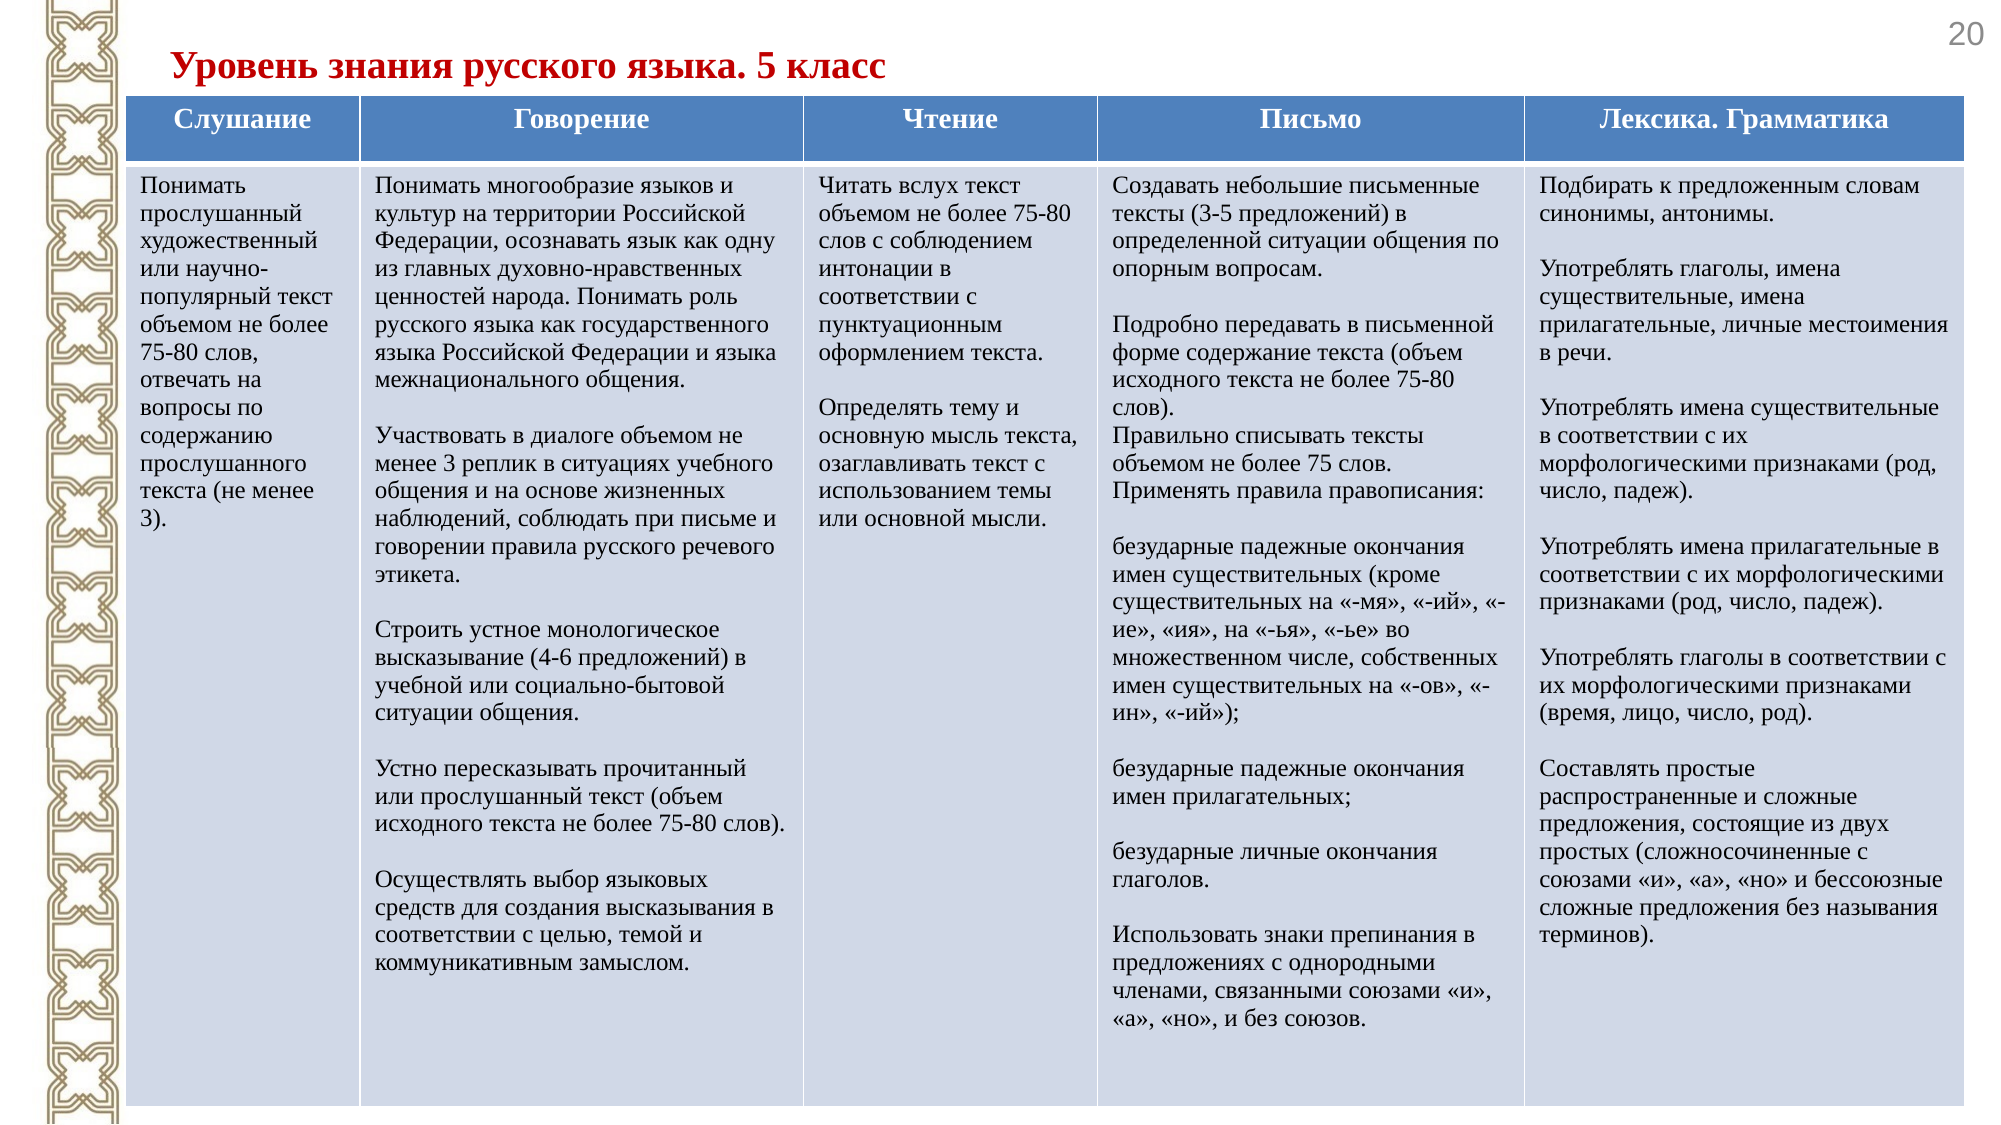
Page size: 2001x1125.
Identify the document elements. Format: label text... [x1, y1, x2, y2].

slide_number 20 [1533, 2, 2000, 63]
table_header Письмо [1098, 96, 1524, 161]
picture [0, 0, 2001, 1125]
table_cell Понимать многообразие языков и культур на территории Российской Федерации, осознавать язык как одну из главных духовно-нравственных ценностей народа. Понимать роль русского языка как государственного языка Российской Федерации и языка межнационального общения. Участвовать в диалоге объемом не менее 3 реплик в ситуациях учебного общения и на основе жизненных наблюдений, соблюдать при письме и говорении правила русского речевого этикета. Строить устное монологическое высказывание (4-6 предложений) в учебной или социально-бытовой ситуации общения. Устно пересказывать прочитанный или прослушанный текст (объем исходного текста не более 75-80 слов). Осуществлять выбор языковых средств для создания высказывания в соответствии с целью, темой и коммуникативным замыслом. [361, 167, 803, 1106]
text_box Уровень знания русского языка. 5 класс [154, 32, 1139, 94]
table_cell Подбирать к предложенным словам синонимы, антонимы. Употреблять глаголы, имена существительные, имена прилагательные, личные местоимения в речи. Употреблять имена существительные в соответствии с их морфологическими признаками (род, число, падеж). Употреблять имена прилагательные в соответствии с их морфологическими признаками (род, число, падеж). Употреблять глаголы в соответствии с их морфологическими признаками (время, лицо, число, род). Составлять простые распространенные и сложные предложения, состоящие из двух простых (сложносочиненные с союзами «и», «а», «но» и бессоюзные сложные предложения без называния терминов). [1525, 167, 1964, 1106]
table_header Чтение [804, 96, 1097, 161]
table_cell Читать вслух текст объемом не более 75-80 слов с соблюдением интонации в соответствии с пунктуационным оформлением текста. Определять тему и основную мысль текста, озаглавливать текст с использованием темы или основной мысли. [804, 167, 1097, 1106]
table_header Лексика. Грамматика [1525, 96, 1964, 161]
table_header Слушание [126, 96, 359, 161]
table_header Говорение [361, 96, 803, 161]
table_cell Понимать прослушанный художественный или научно-популярный текст объемом не более 75-80 слов, отвечать на вопросы по содержанию прослушанного текста (не менее 3). [126, 167, 359, 1106]
table_cell Создавать небольшие письменные тексты (3-5 предложений) в определенной ситуации общения по опорным вопросам. Подробно передавать в письменной форме содержание текста (объем исходного текста не более 75-80 слов). Правильно списывать тексты объемом не более 75 слов. Применять правила правописания: безударные падежные окончания имен существительных (кроме существительных на «-мя», «-ий», «-ие», «ия», на «-ья», «-ье» во множественном числе, собственных имен существительных на «-ов», «-ин», «-ий»); безударные падежные окончания имен прилагательных; безударные личные окончания глаголов. Использовать знаки препинания в предложениях с однородными членами, связанными союзами «и», «а», «но», и без союзов. [1098, 167, 1524, 1106]
